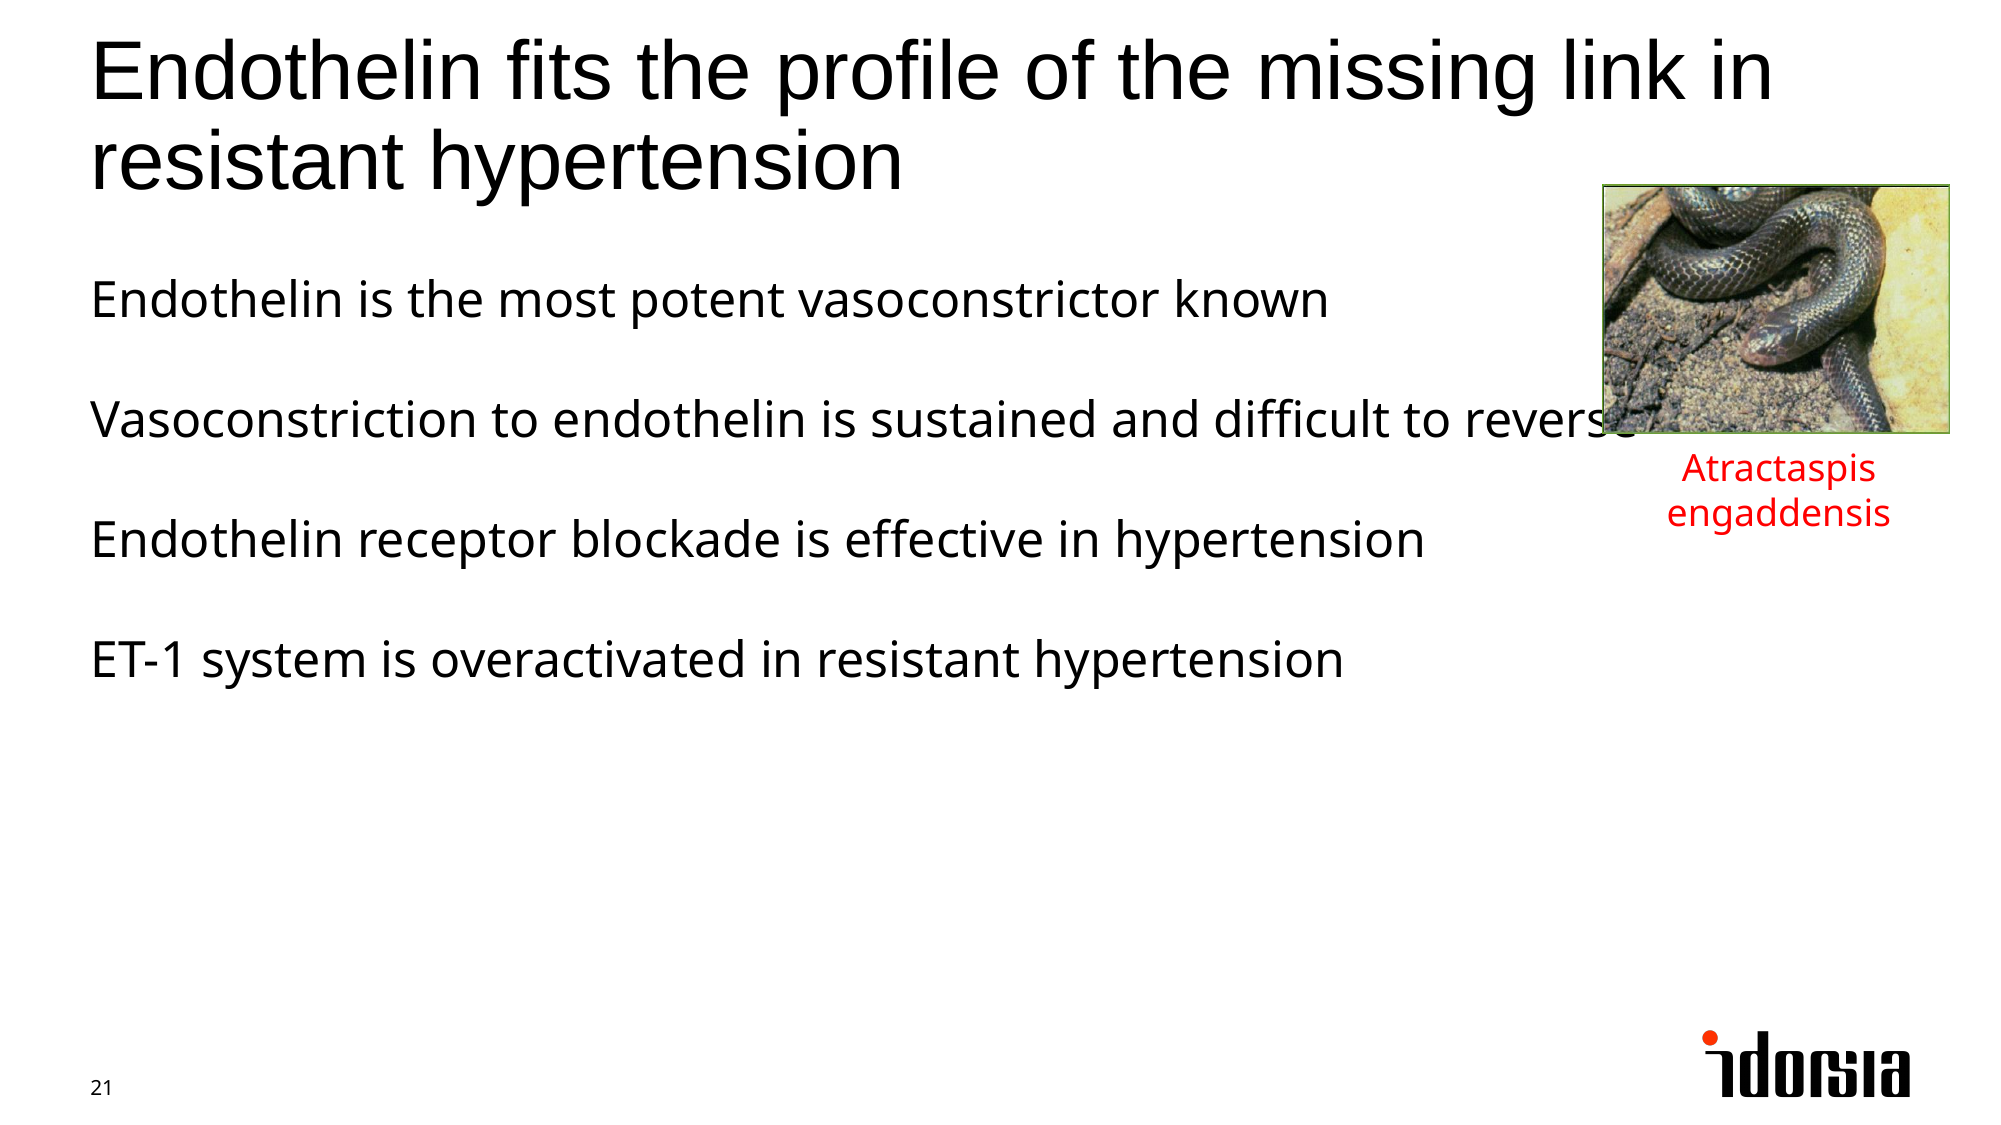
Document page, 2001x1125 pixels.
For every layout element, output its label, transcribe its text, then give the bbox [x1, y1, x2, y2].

list Endothelin is the most potent vasoconstrictor known Vasoconstriction to endothelin is sustained and difficult to reverse Endothelin receptor blockade is effective in hypertension ET-1 system is overactivated in resistant hypertension [90, 267, 1910, 1012]
title Endothelin fits the profile of the missing link in resistant hypertension [90, 27, 1910, 119]
slide_number 21 [90, 1074, 150, 1104]
picture [1602, 184, 1950, 434]
text_box Atractaspis engaddensis [1632, 436, 1926, 542]
picture [1677, 1026, 1938, 1108]
